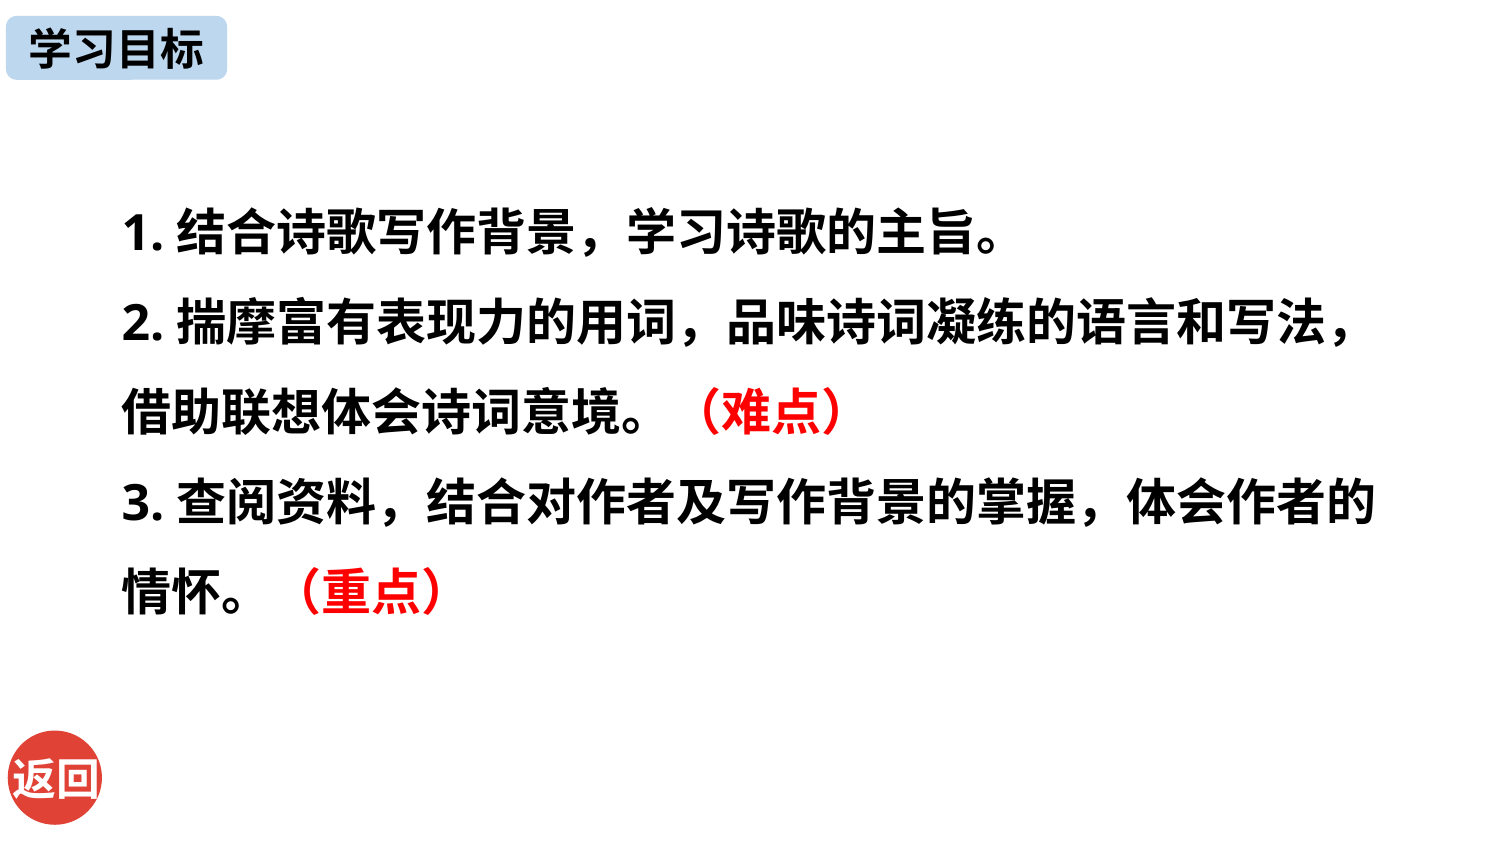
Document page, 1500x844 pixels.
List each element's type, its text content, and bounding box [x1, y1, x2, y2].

text_box [19, 810, 91, 826]
text_box [19, 729, 91, 745]
text_box 学习目标 [4, 14, 229, 81]
text_box 1.结合诗歌写作背景，学习诗歌的主旨。 2.揣摩富有表现力的用词，品味诗词凝练的语言和写法，借助联想体会诗词意境。（难点） 3.查阅资料，结合对作者及写作背景的掌握，体会作者的情怀。（重点） [110, 165, 1397, 627]
text_box 返回 [1, 745, 118, 810]
